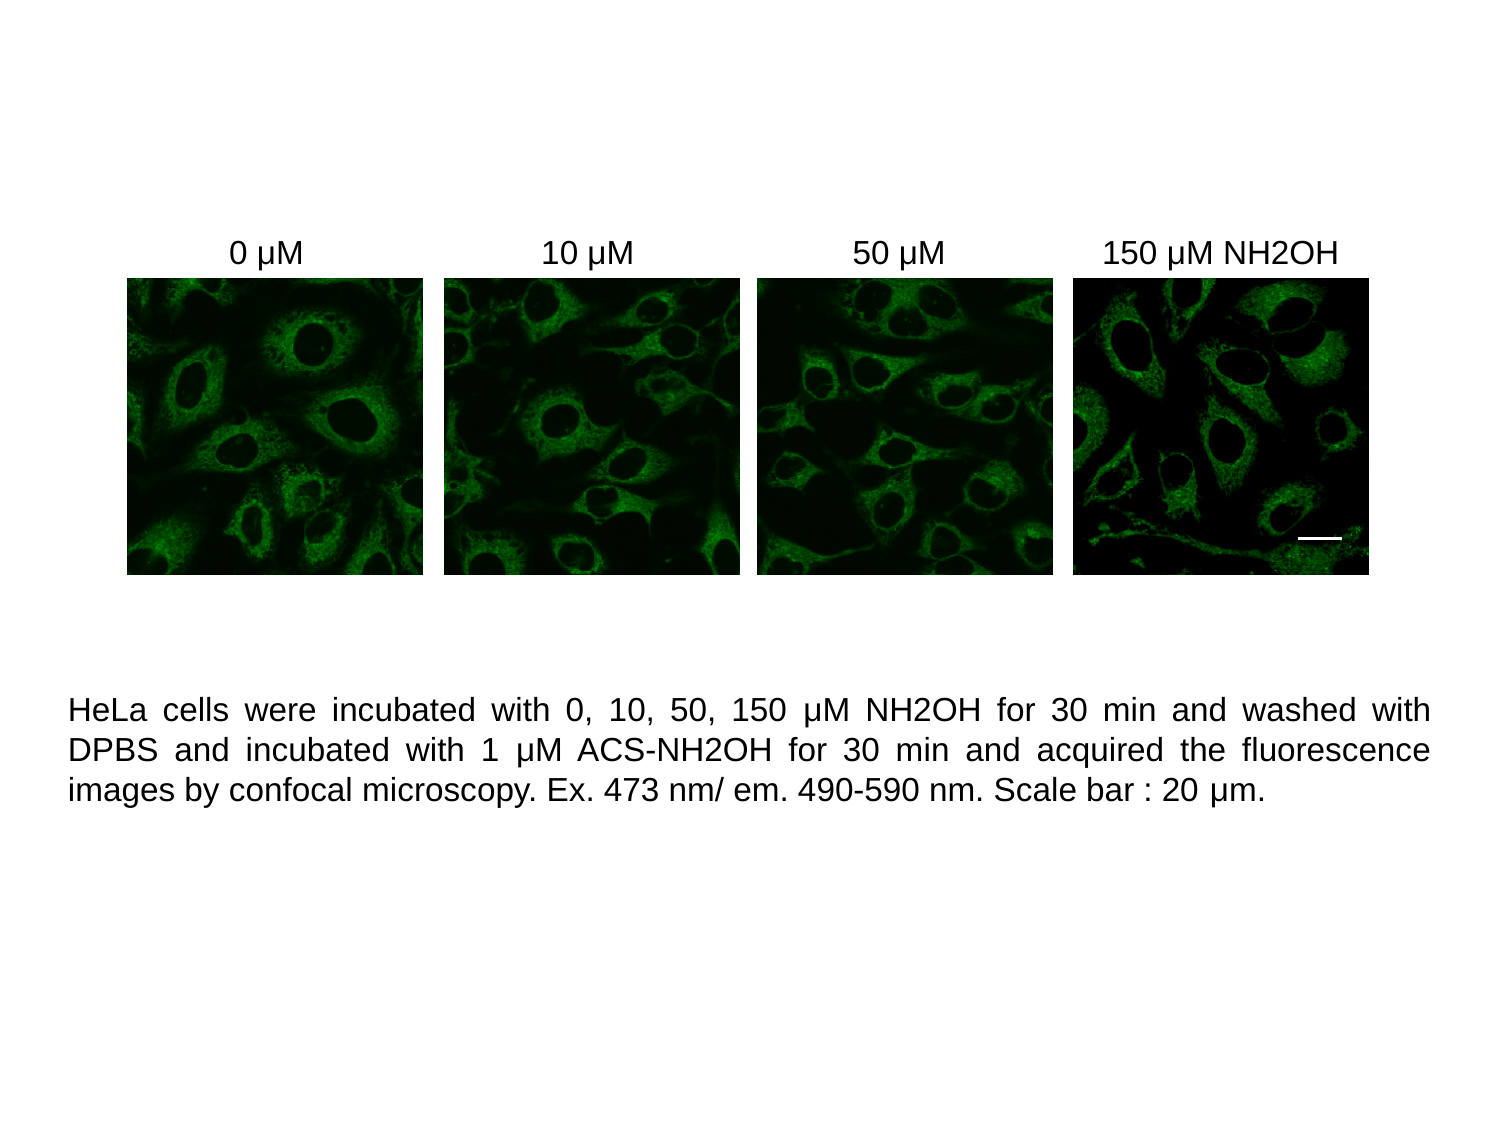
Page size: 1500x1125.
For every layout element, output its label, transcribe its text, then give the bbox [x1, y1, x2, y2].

text_box 0 μM [214, 223, 319, 277]
text_box 10 μM [526, 223, 650, 277]
text_box 150 μM NH2OH [1087, 224, 1355, 277]
text_box 50 μM [837, 224, 961, 277]
picture [126, 278, 423, 575]
text_box HeLa cells were incubated with 0, 10, 50, 150 μM NH2OH for 30 min and washed with DPBS and incubated with 1 μM ACS-NH2OH for 30 min and acquired the fluorescence images by confocal microscopy. Ex. 473 nm/ em. 490-590 nm. Scale bar : 20 μm. [53, 680, 1447, 816]
picture [444, 278, 740, 575]
picture [756, 278, 1053, 575]
picture [1072, 278, 1369, 575]
